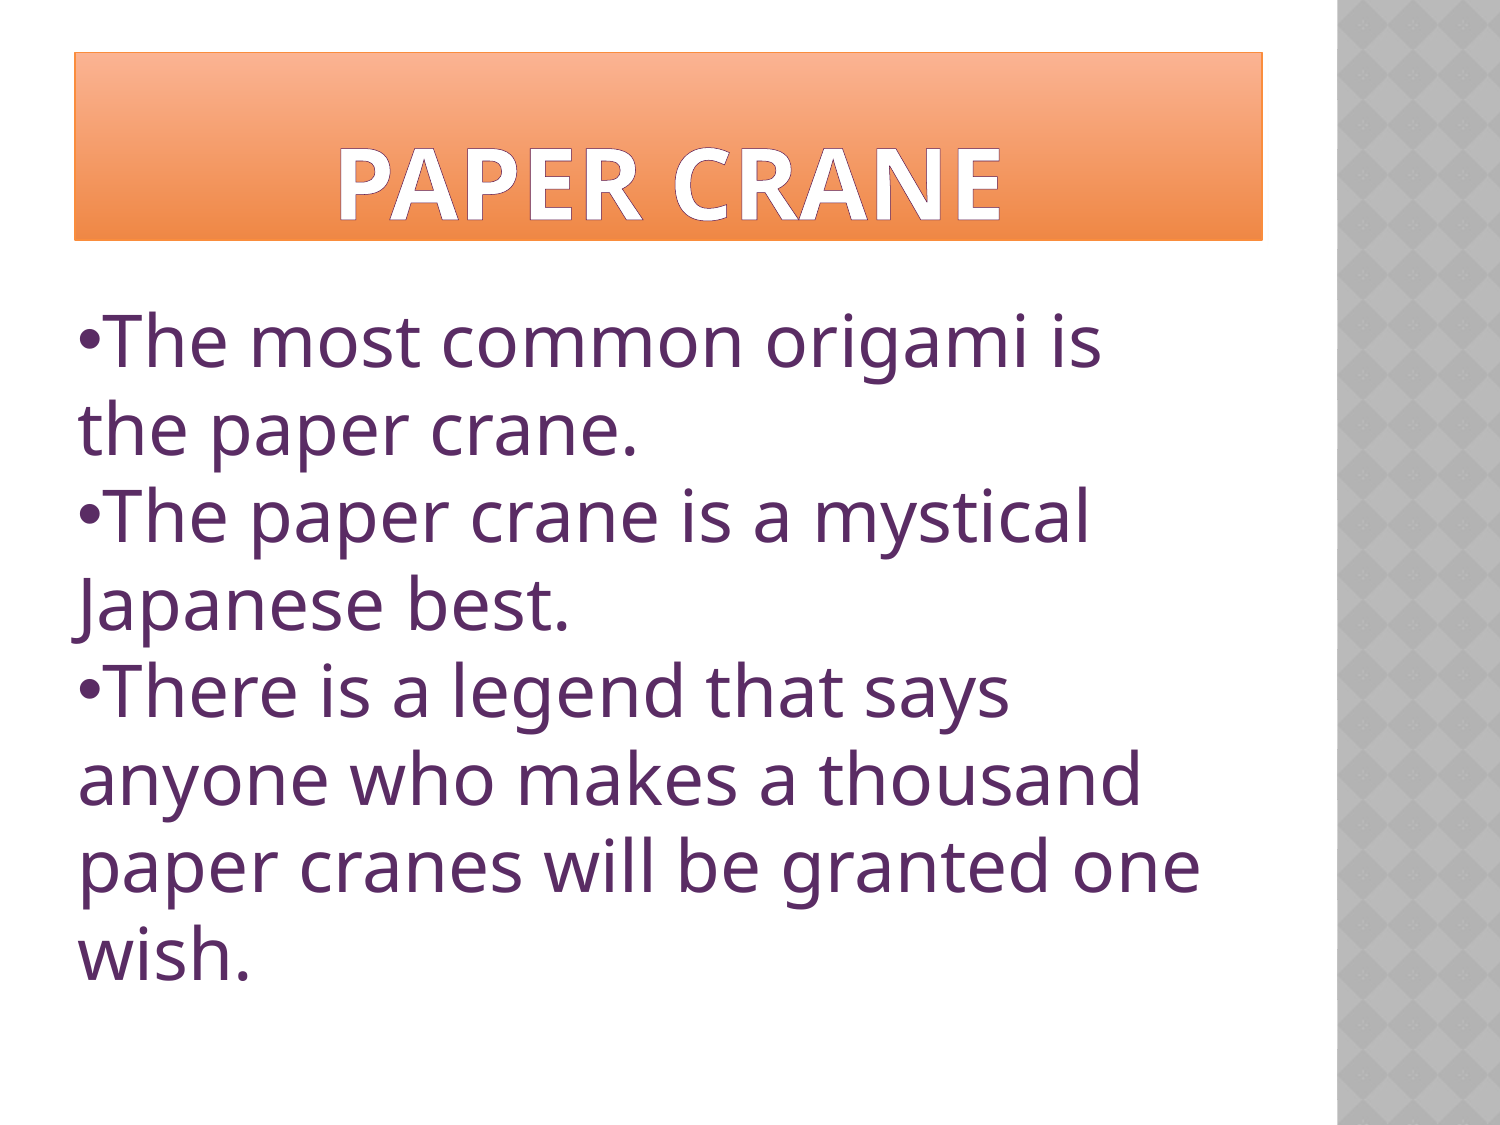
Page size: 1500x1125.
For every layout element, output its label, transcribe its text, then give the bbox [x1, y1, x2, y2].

text_box The most common origami is the paper crane. The paper crane is a mystical Japanese best. There is a legend that says anyone who makes a thousand paper cranes will be granted one wish. [62, 287, 1250, 1003]
title Paper Crane [74, 52, 1263, 241]
